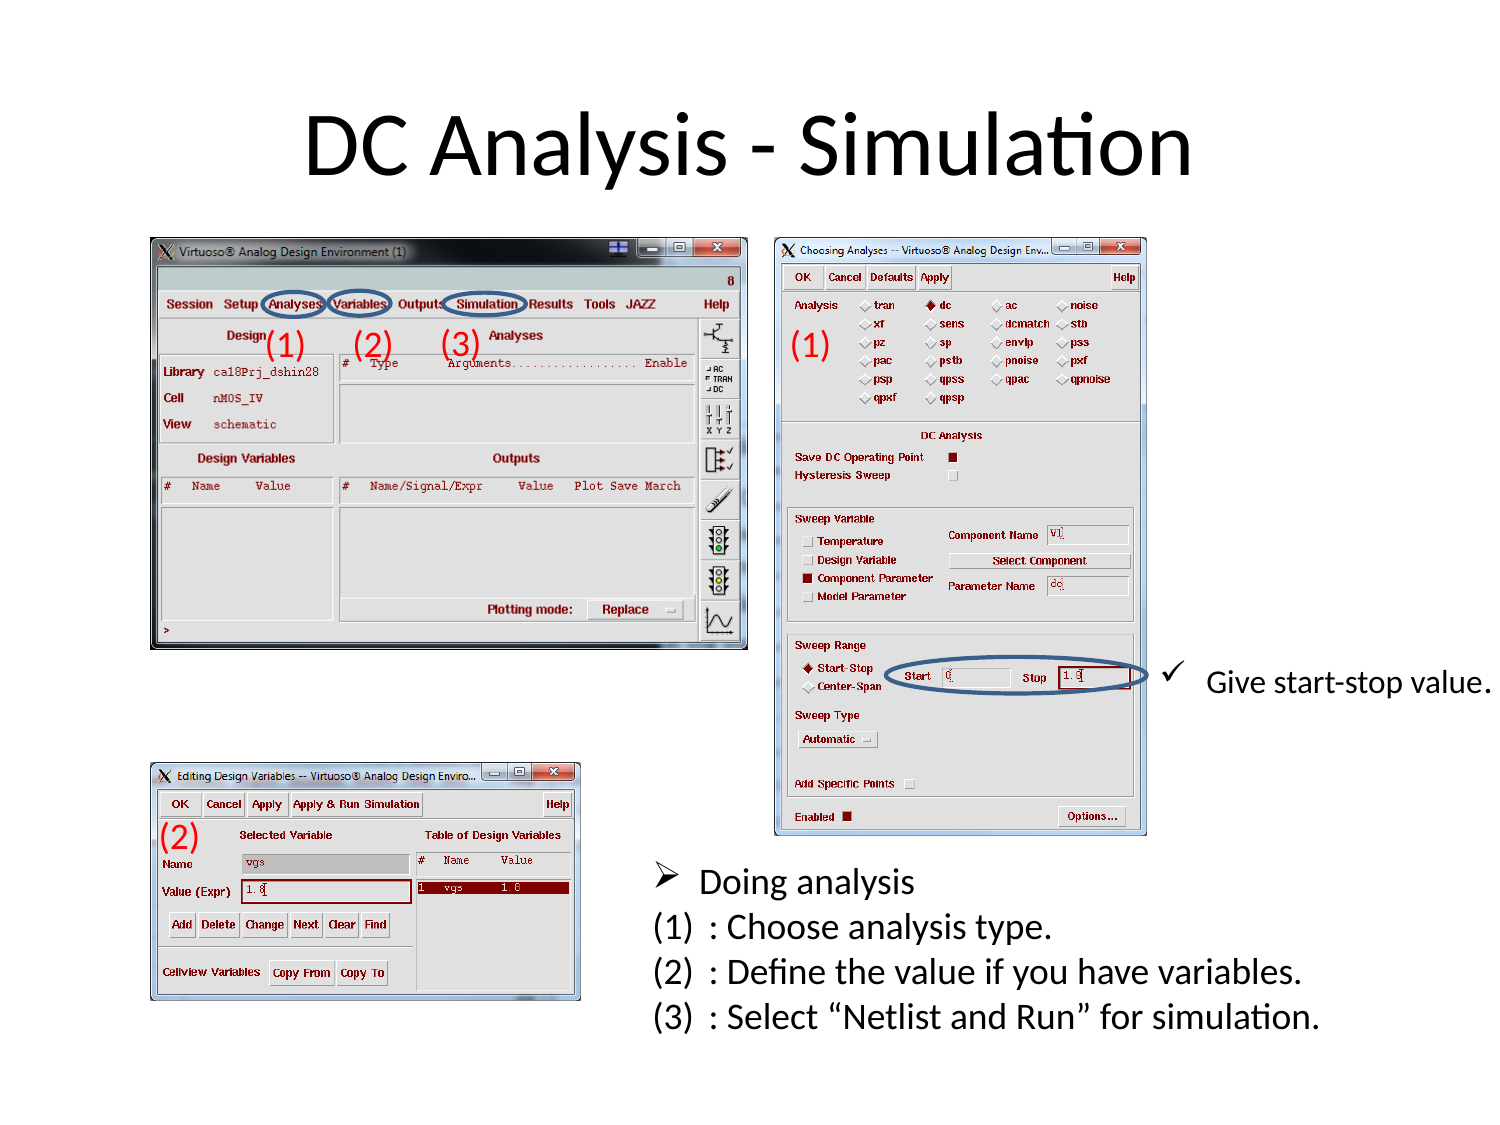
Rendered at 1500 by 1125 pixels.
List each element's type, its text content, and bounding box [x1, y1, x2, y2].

title DC Analysis - Simulation [75, 45, 1425, 233]
picture [149, 762, 581, 1002]
text_box Give start-stop value. [1151, 648, 1500, 709]
picture [149, 237, 748, 651]
picture [774, 237, 1147, 836]
text_box Doing analysis : Choose analysis type. : Define the value if you have variables. : Select “Netlist and Run” for simulation. [637, 849, 1425, 1045]
